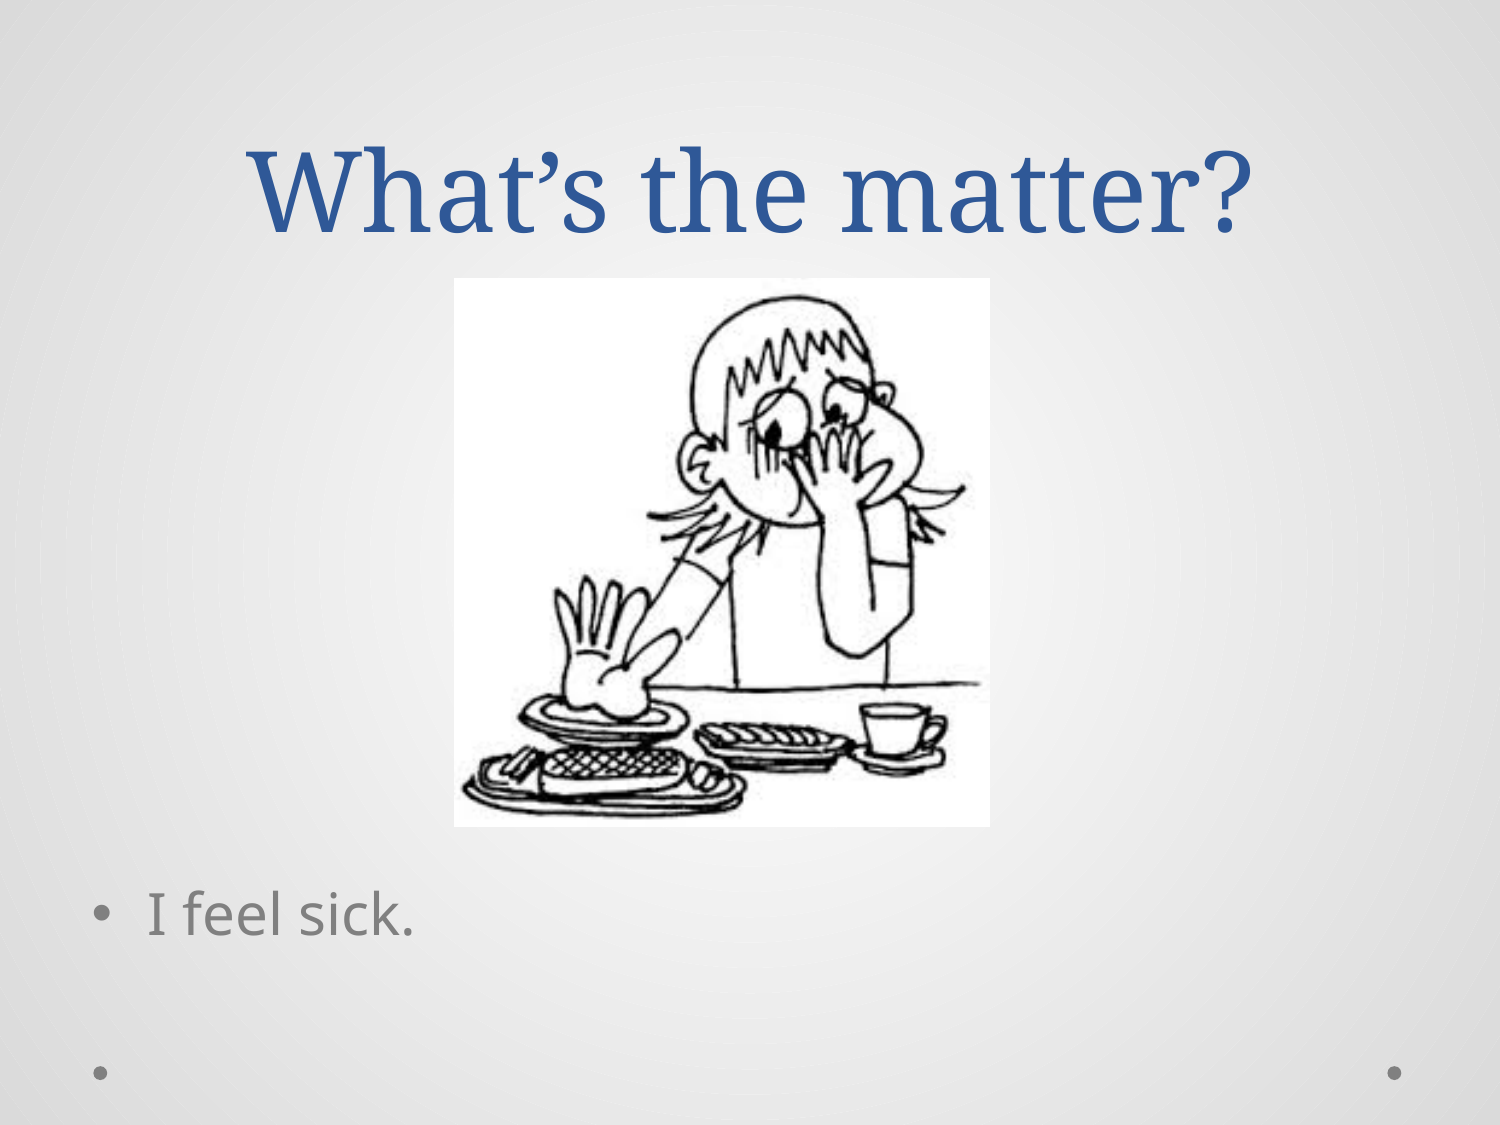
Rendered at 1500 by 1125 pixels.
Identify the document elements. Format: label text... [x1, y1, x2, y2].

title What’s the matter? [75, 0, 1425, 263]
list I feel sick. [76, 869, 1427, 970]
picture [454, 278, 990, 827]
